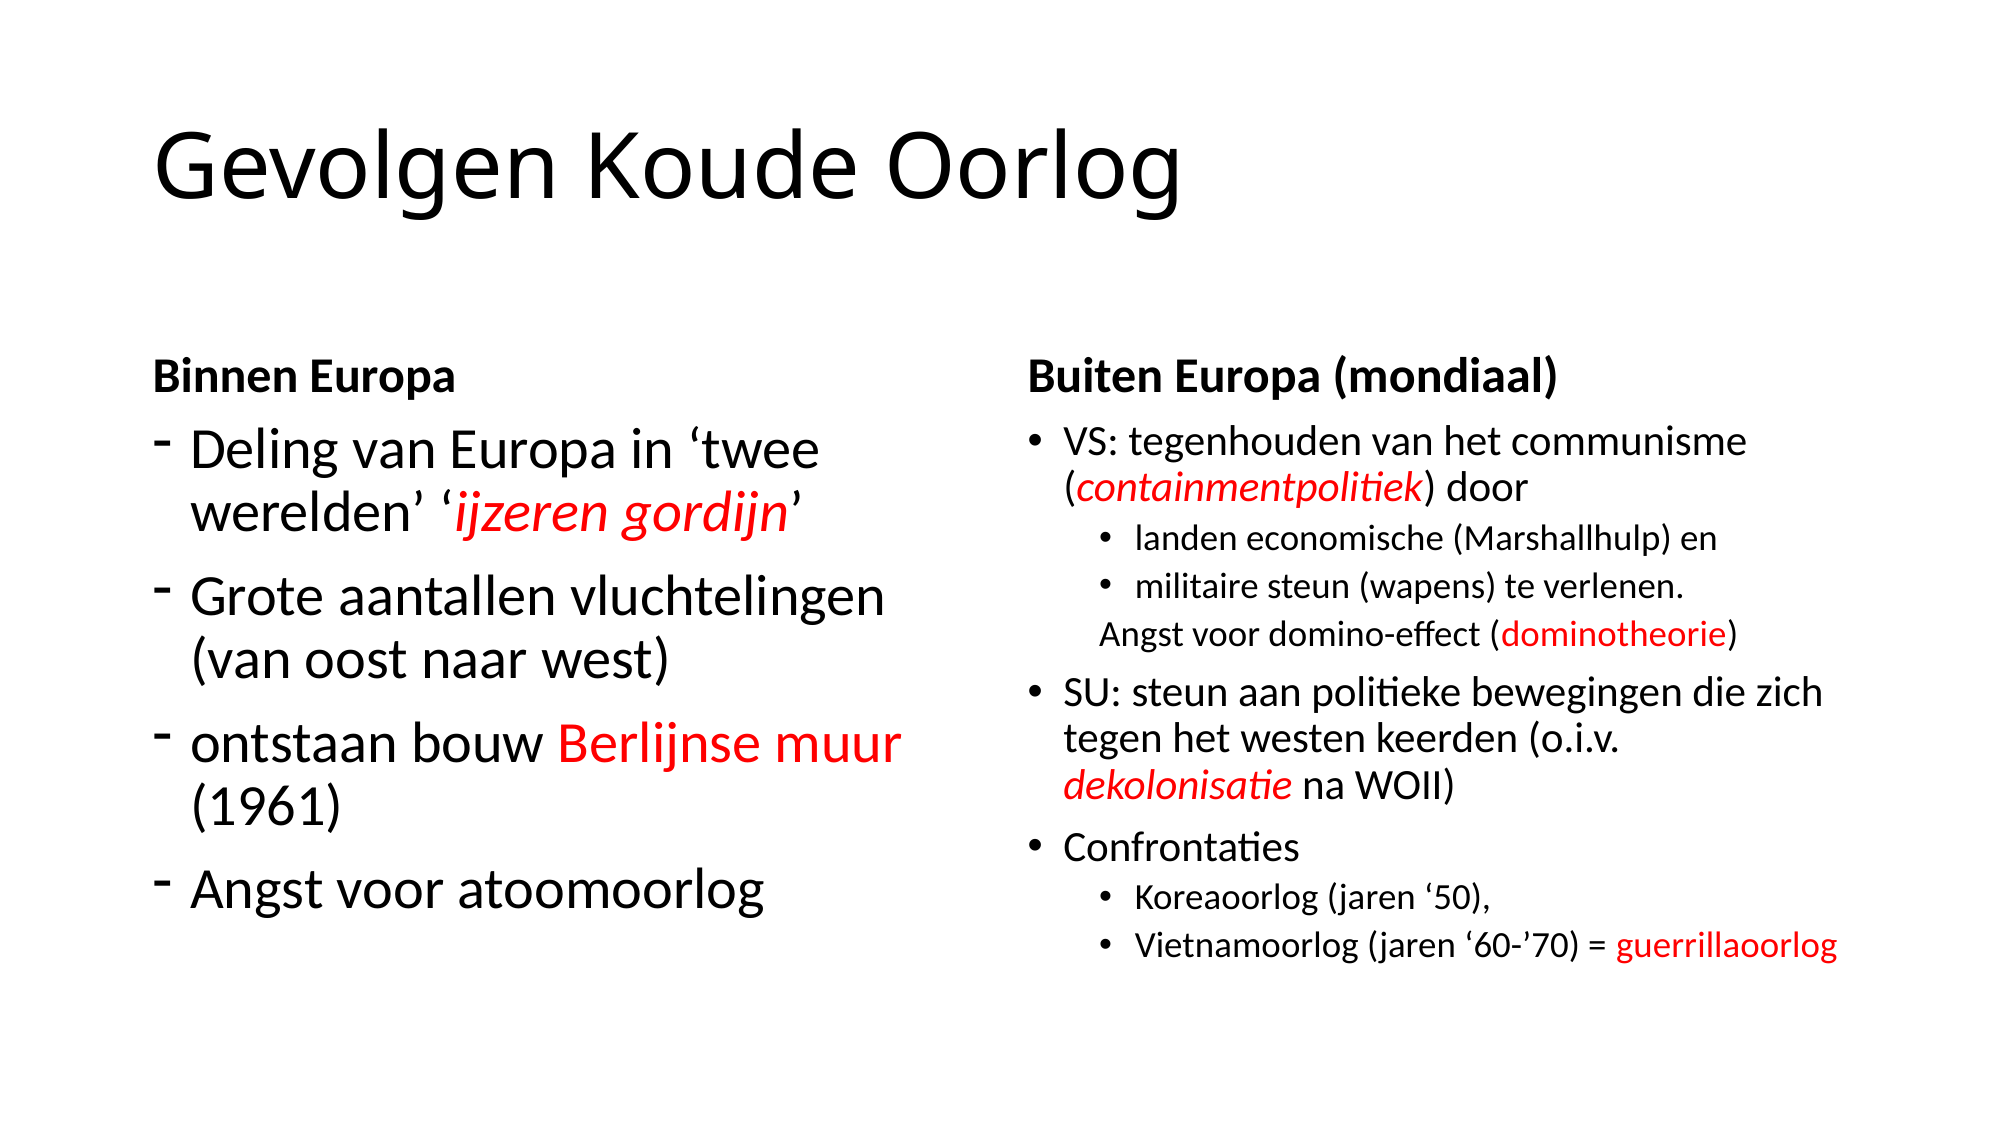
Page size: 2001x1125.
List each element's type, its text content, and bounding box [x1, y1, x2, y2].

list Binnen Europa [137, 275, 984, 410]
list VS: tegenhouden van het communisme (containmentpolitiek) door landen economische (Marshallhulp) en militaire steun (wapens) te verlenen. Angst voor domino-effect (dominotheorie) SU: steun aan politieke bewegingen die zich tegen het westen keerden (o.i.v. dekolonisatie na WOII) Confrontaties Koreaoorlog (jaren ‘50), Vietnamoorlog (jaren ‘60-’70) = guerrillaoorlog [1012, 410, 1863, 1016]
list Deling van Europa in ‘twee werelden’ ‘ijzeren gordijn’ Grote aantallen vluchtelingen (van oost naar west) ontstaan bouw Berlijnse muur (1961) Angst voor atoomoorlog [137, 410, 984, 1016]
title Gevolgen Koude Oorlog [137, 59, 1863, 278]
list Buiten Europa (mondiaal) [1012, 275, 1863, 410]
